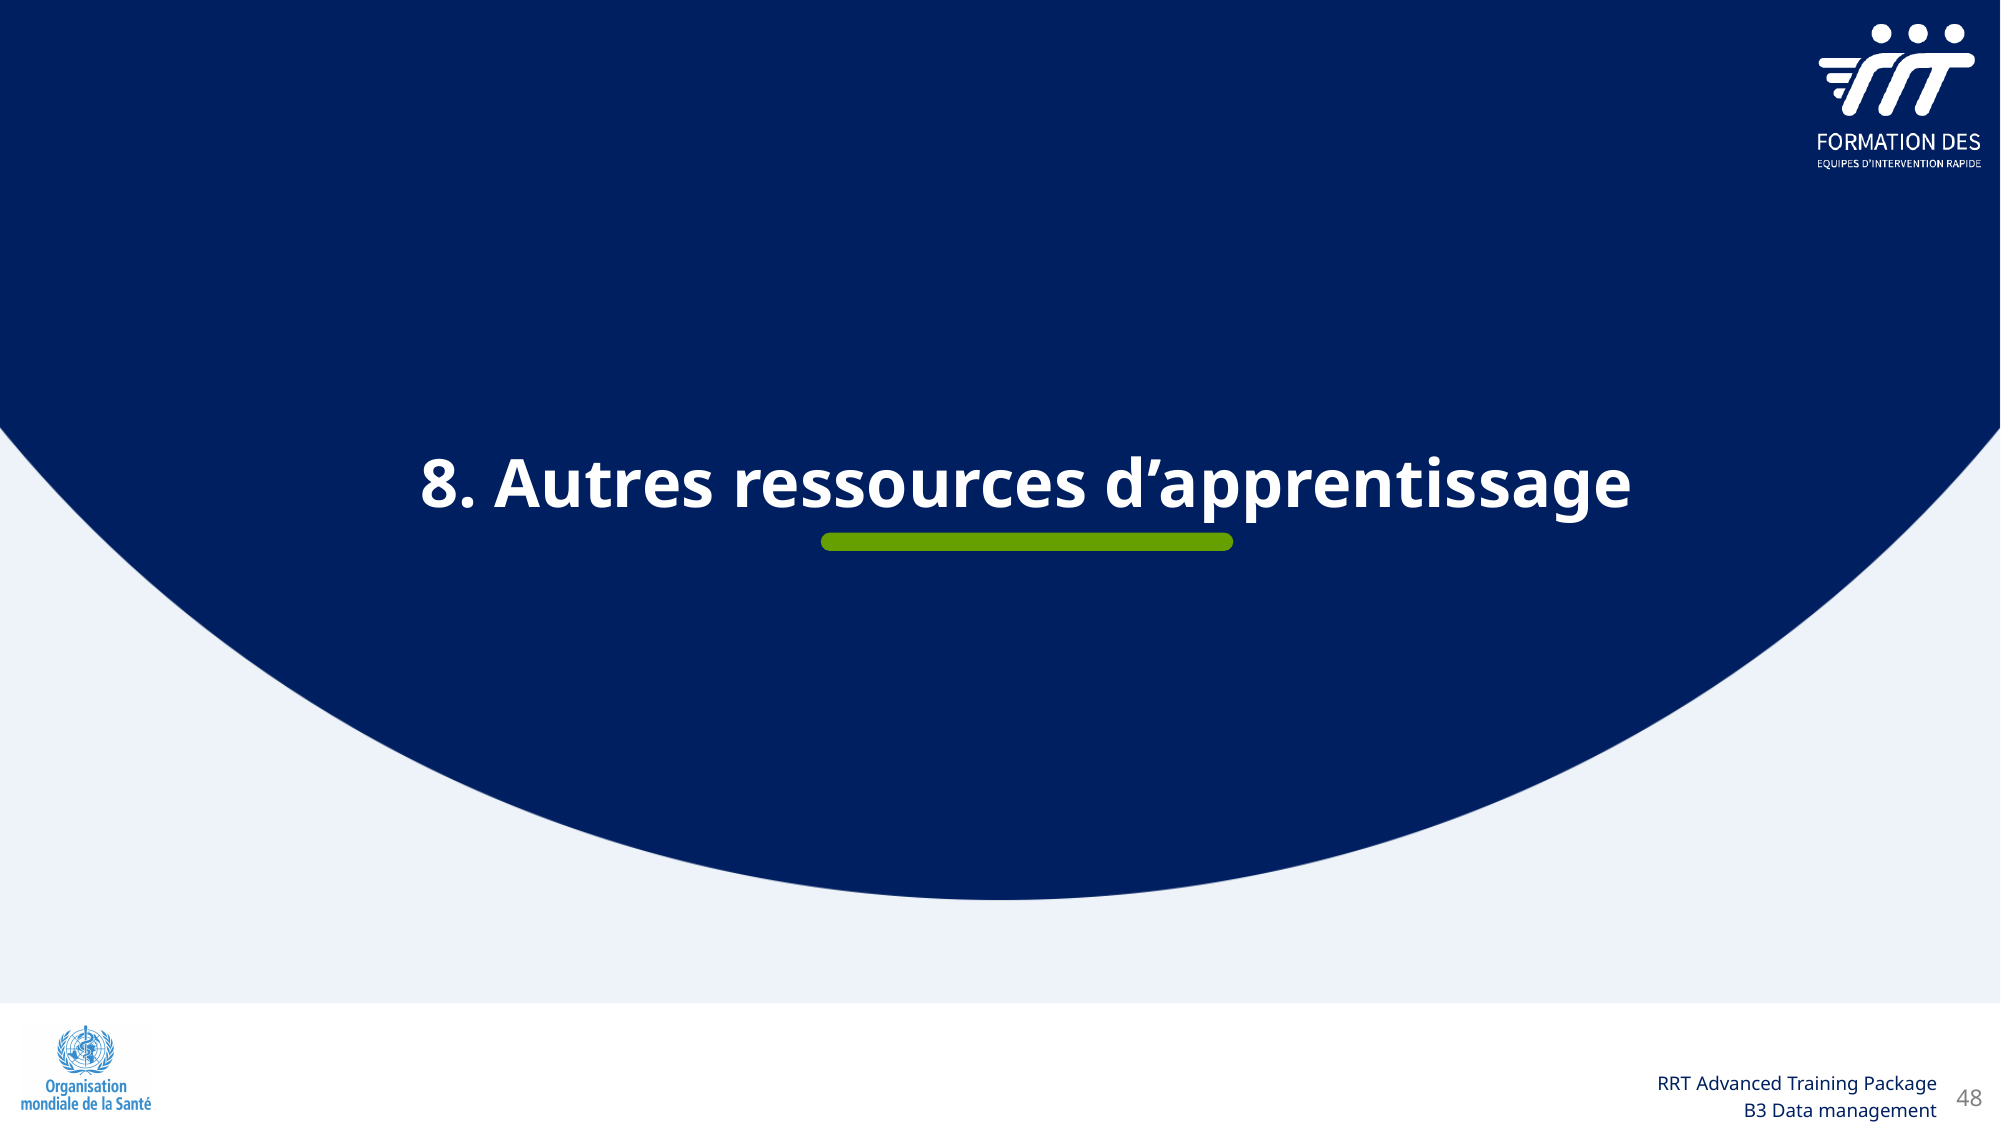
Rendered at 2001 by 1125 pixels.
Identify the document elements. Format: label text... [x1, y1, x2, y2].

list 8. Autres ressources d’apprentissage [95, 322, 1959, 631]
picture [0, 0, 2001, 1003]
picture [20, 1024, 152, 1111]
